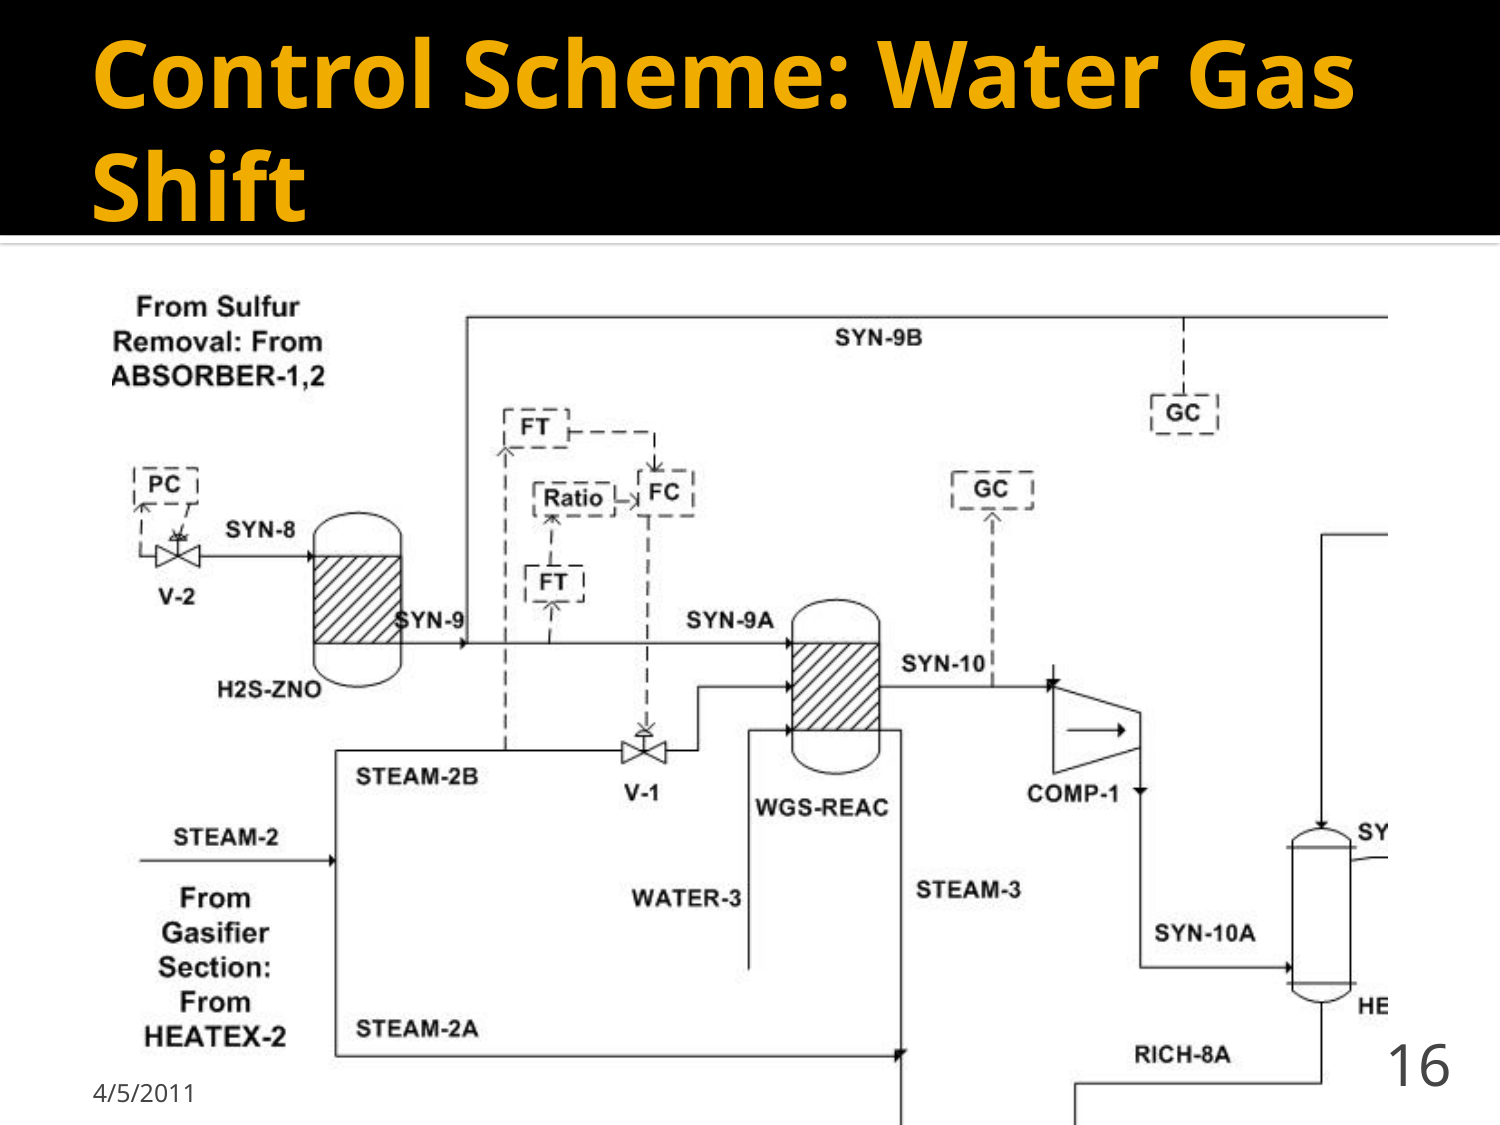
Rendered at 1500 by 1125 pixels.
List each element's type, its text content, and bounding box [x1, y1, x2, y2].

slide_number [75, 1062, 106, 1108]
title Control Scheme: Water Gas Shift [75, 24, 1425, 231]
picture [112, 288, 1388, 1125]
slide_number 16 [1394, 1062, 1467, 1108]
